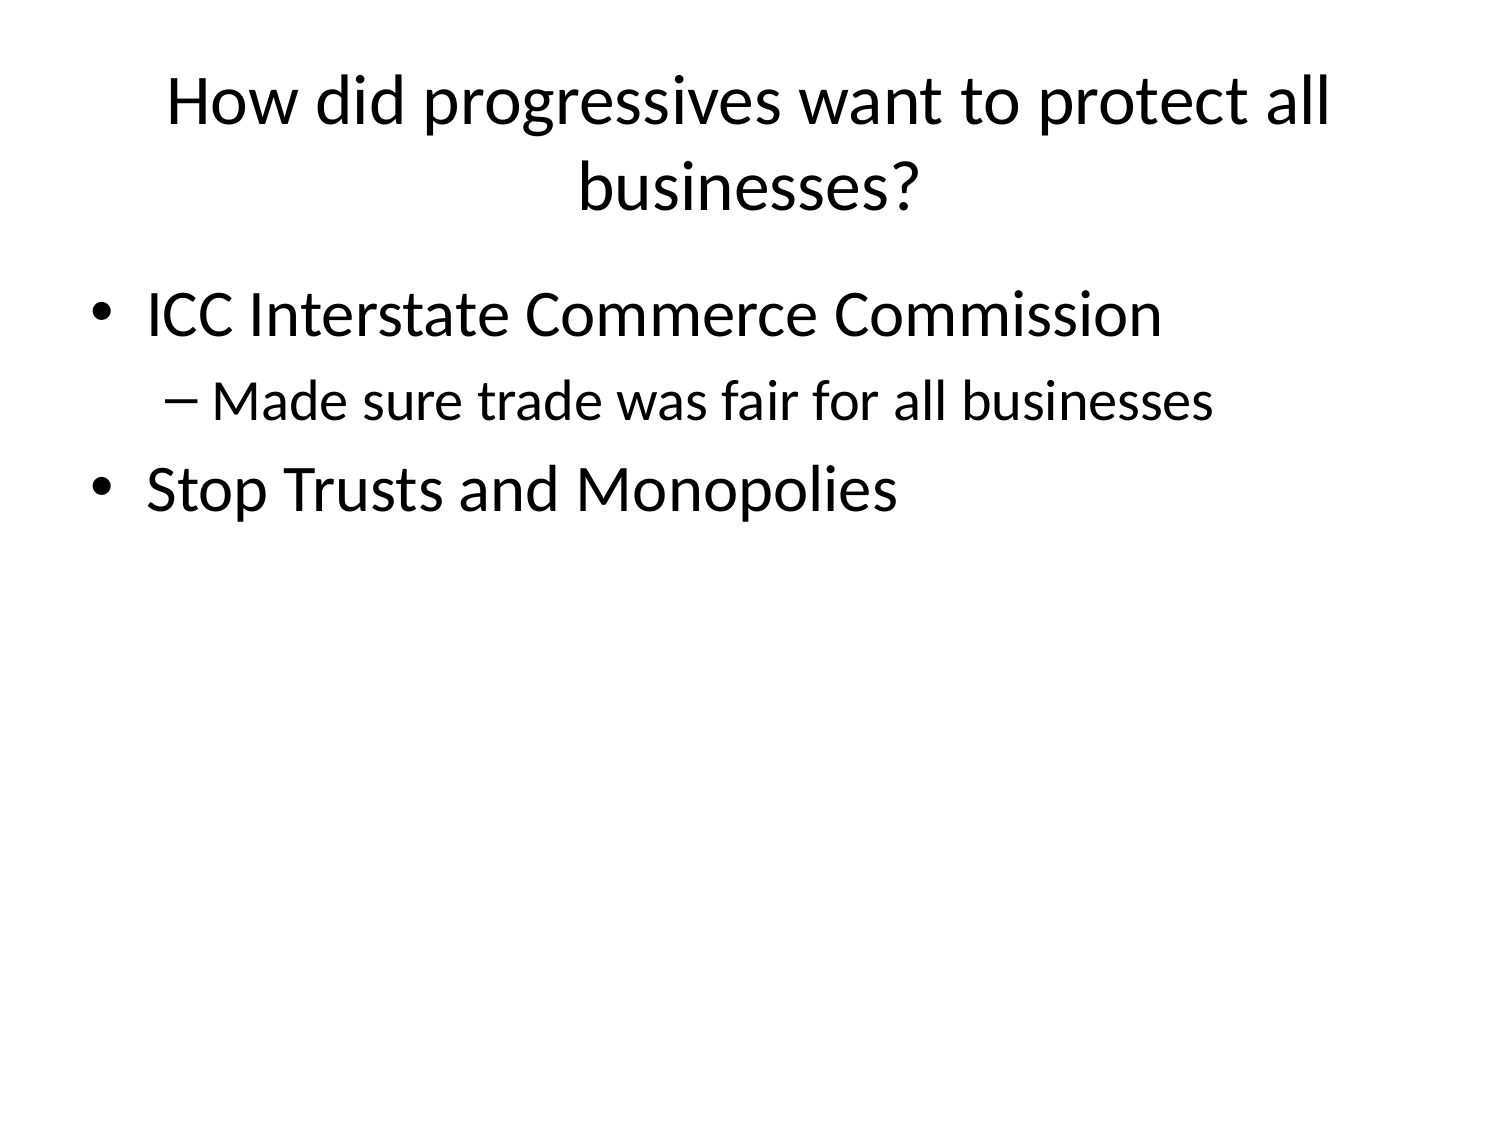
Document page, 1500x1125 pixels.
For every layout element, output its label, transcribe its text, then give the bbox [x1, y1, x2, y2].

title How did progressives want to protect all businesses? [75, 45, 1425, 233]
list ICC Interstate Commerce Commission Made sure trade was fair for all businesses Stop Trusts and Monopolies [75, 262, 1425, 1005]
